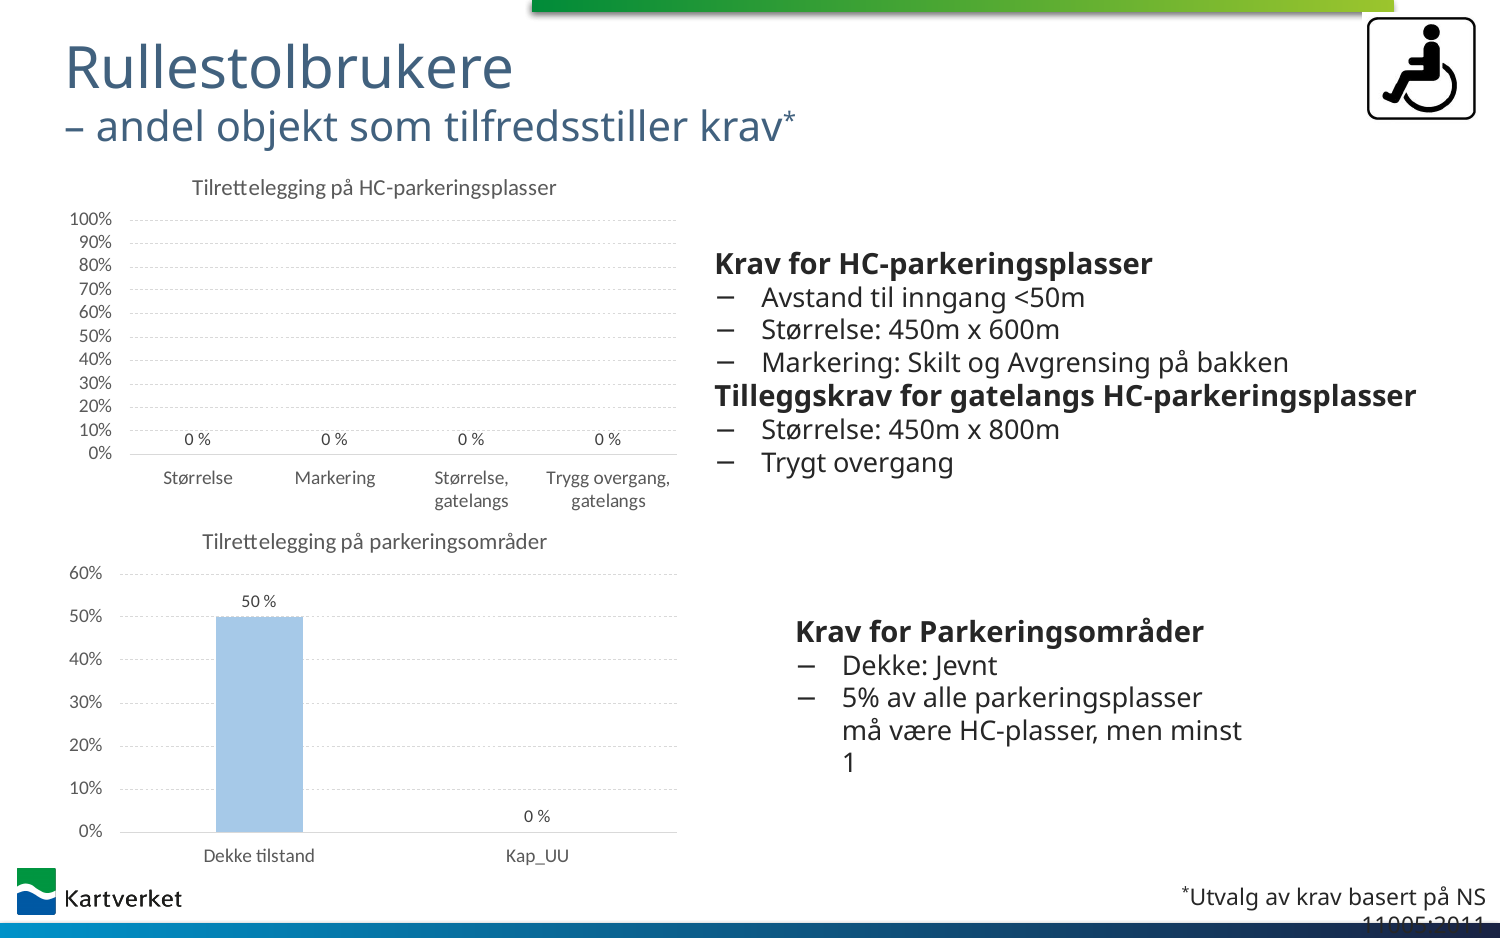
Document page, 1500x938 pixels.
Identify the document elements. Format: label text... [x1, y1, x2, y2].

text_box *Utvalg av krav basert på NS 11005:2011 [1068, 873, 1500, 938]
picture [62, 166, 688, 519]
text_box Rullestolbrukere – andel objekt som tilfredsstiller krav* [49, 25, 1431, 158]
text_box Krav for Parkeringsområder Dekke: Jevnt 5% av alle parkeringsplasser må være HC-plasser, men minst 1 [780, 605, 1261, 786]
text_box Krav for HC-parkeringsplasser Avstand til inngang <50m Størrelse: 450m x 600m Markering: Skilt og Avgrensing på bakken Tilleggskrav for gatelangs HC-parkeringsplasser Størrelse: 450m x 800m Trygt overgang [699, 237, 1433, 485]
picture [62, 520, 688, 874]
picture [1362, 12, 1481, 126]
